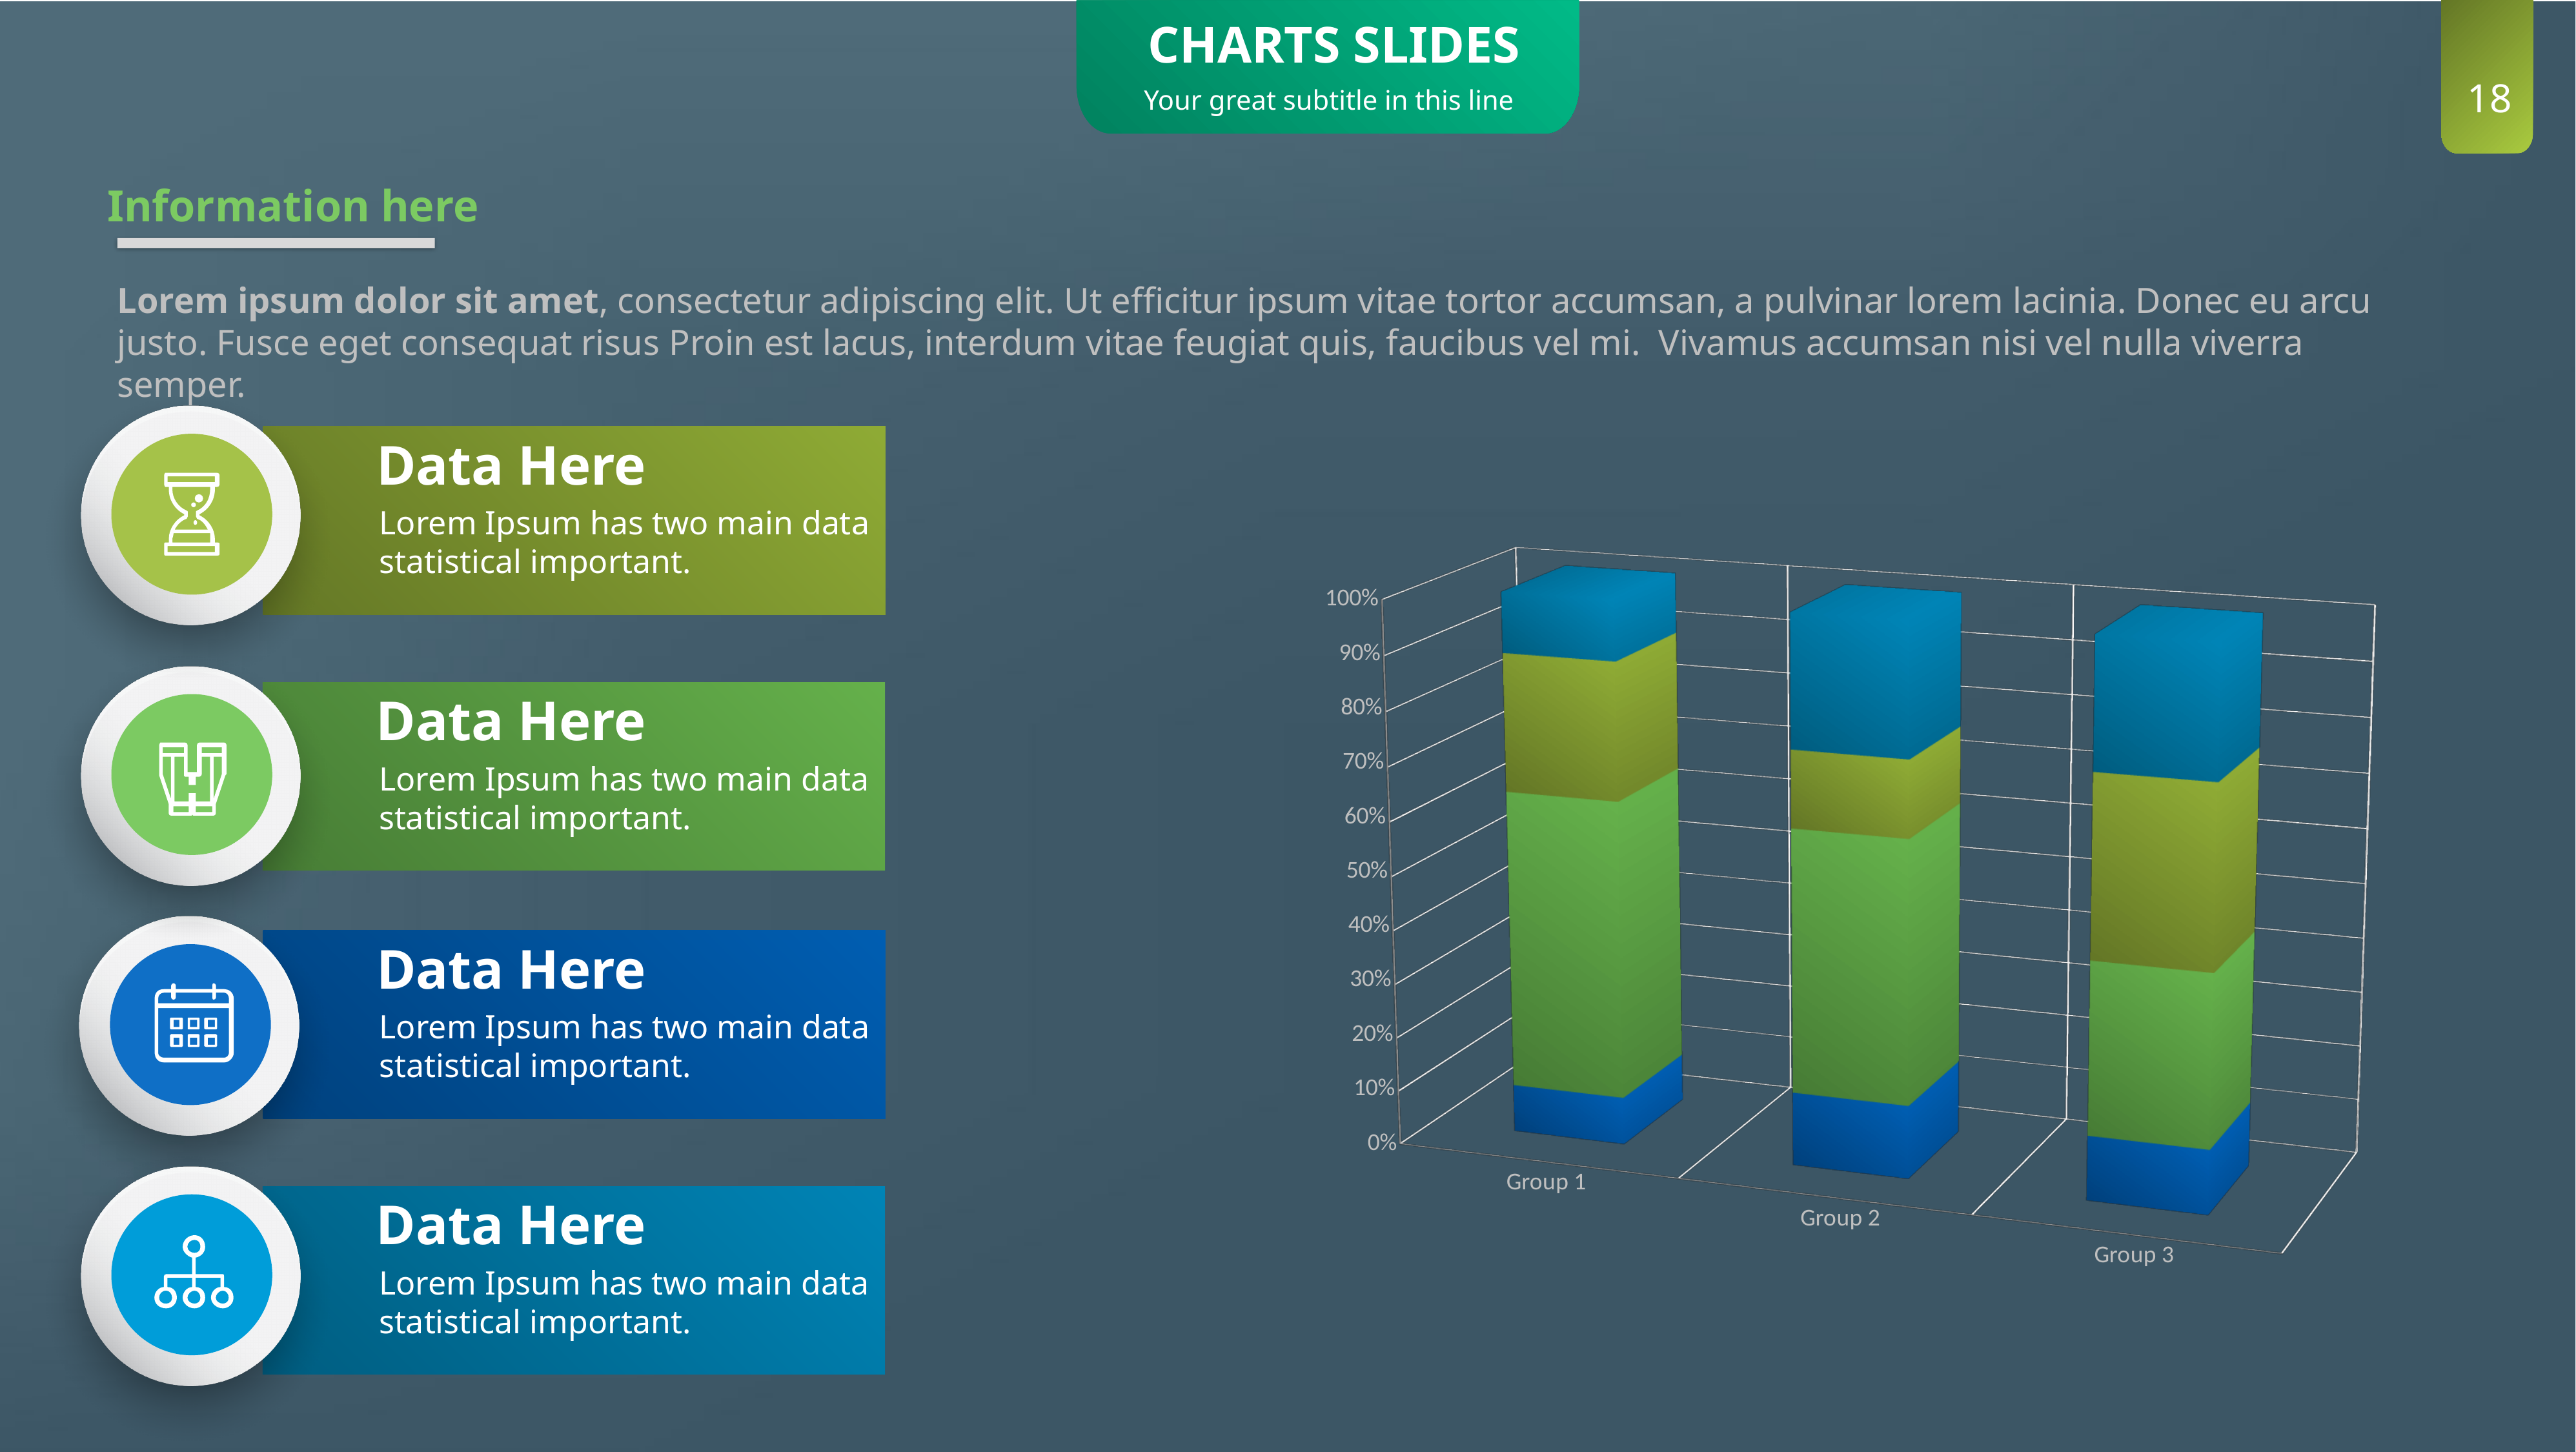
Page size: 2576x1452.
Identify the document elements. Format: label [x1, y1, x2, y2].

text_box [355, 1185, 908, 1353]
text_box [42, 392, 334, 684]
text_box [355, 681, 908, 849]
text_box [41, 949, 332, 1153]
picture [0, 1, 2576, 1452]
text_box [91, 174, 2442, 406]
text_box [876, 0, 1792, 134]
text_box [337, 1185, 886, 1376]
text_box [337, 681, 886, 872]
text_box [42, 1153, 334, 1444]
chart [1273, 530, 2442, 1330]
text_box [334, 929, 887, 1120]
text_box [42, 688, 334, 944]
text_box [356, 930, 908, 1097]
text_box [356, 426, 908, 593]
text_box [337, 425, 887, 616]
